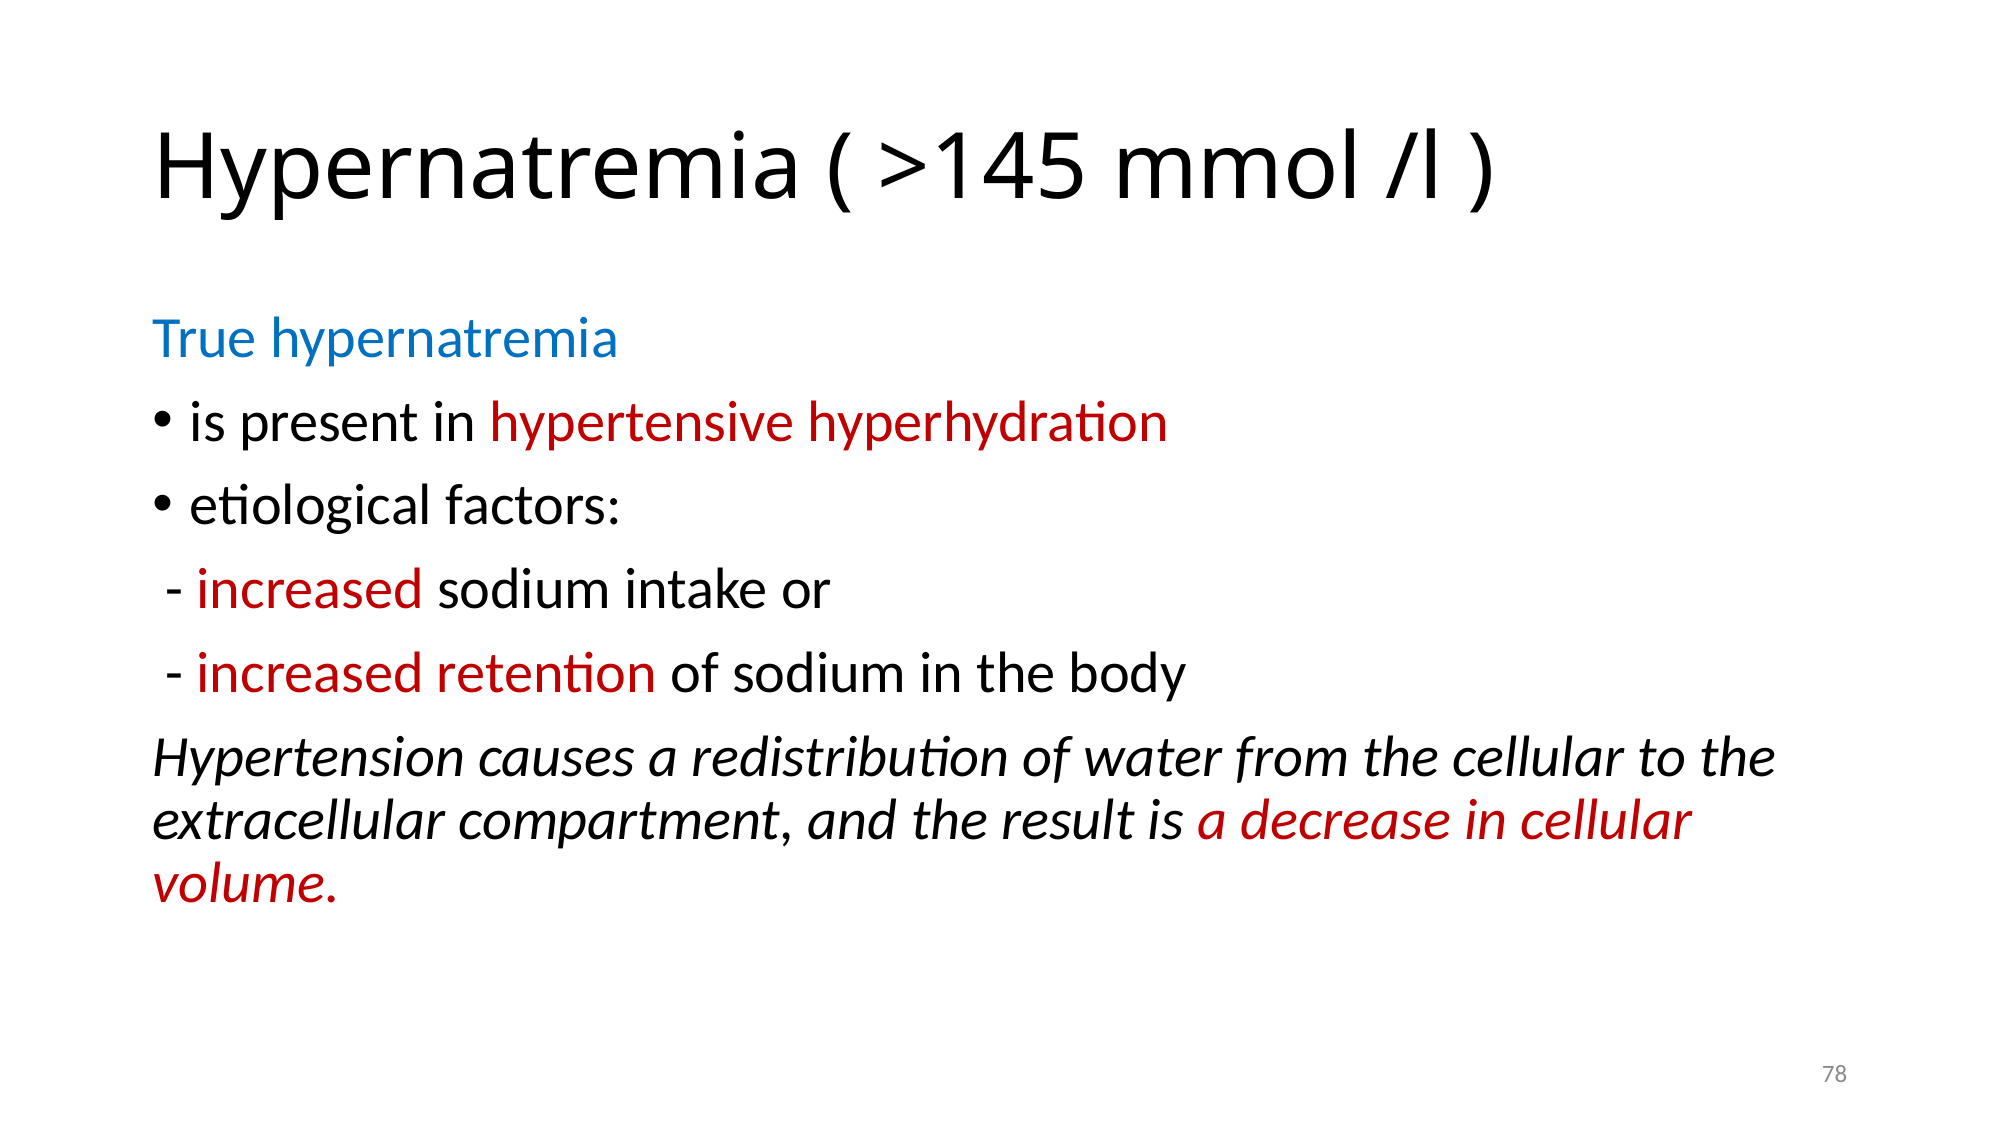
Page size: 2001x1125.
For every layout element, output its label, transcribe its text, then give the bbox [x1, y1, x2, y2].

list True hypernatremia is present in hypertensive hyperhydration etiological factors: - increased sodium intake or - increased retention of sodium in the body Hypertension causes a redistribution of water from the cellular to the extracellular compartment, and the result is a decrease in cellular volume. [137, 299, 1863, 1014]
slide_number 78 [1412, 1042, 1863, 1103]
title Hypernatremia ( >145 mmol /l ) [137, 59, 1863, 278]
